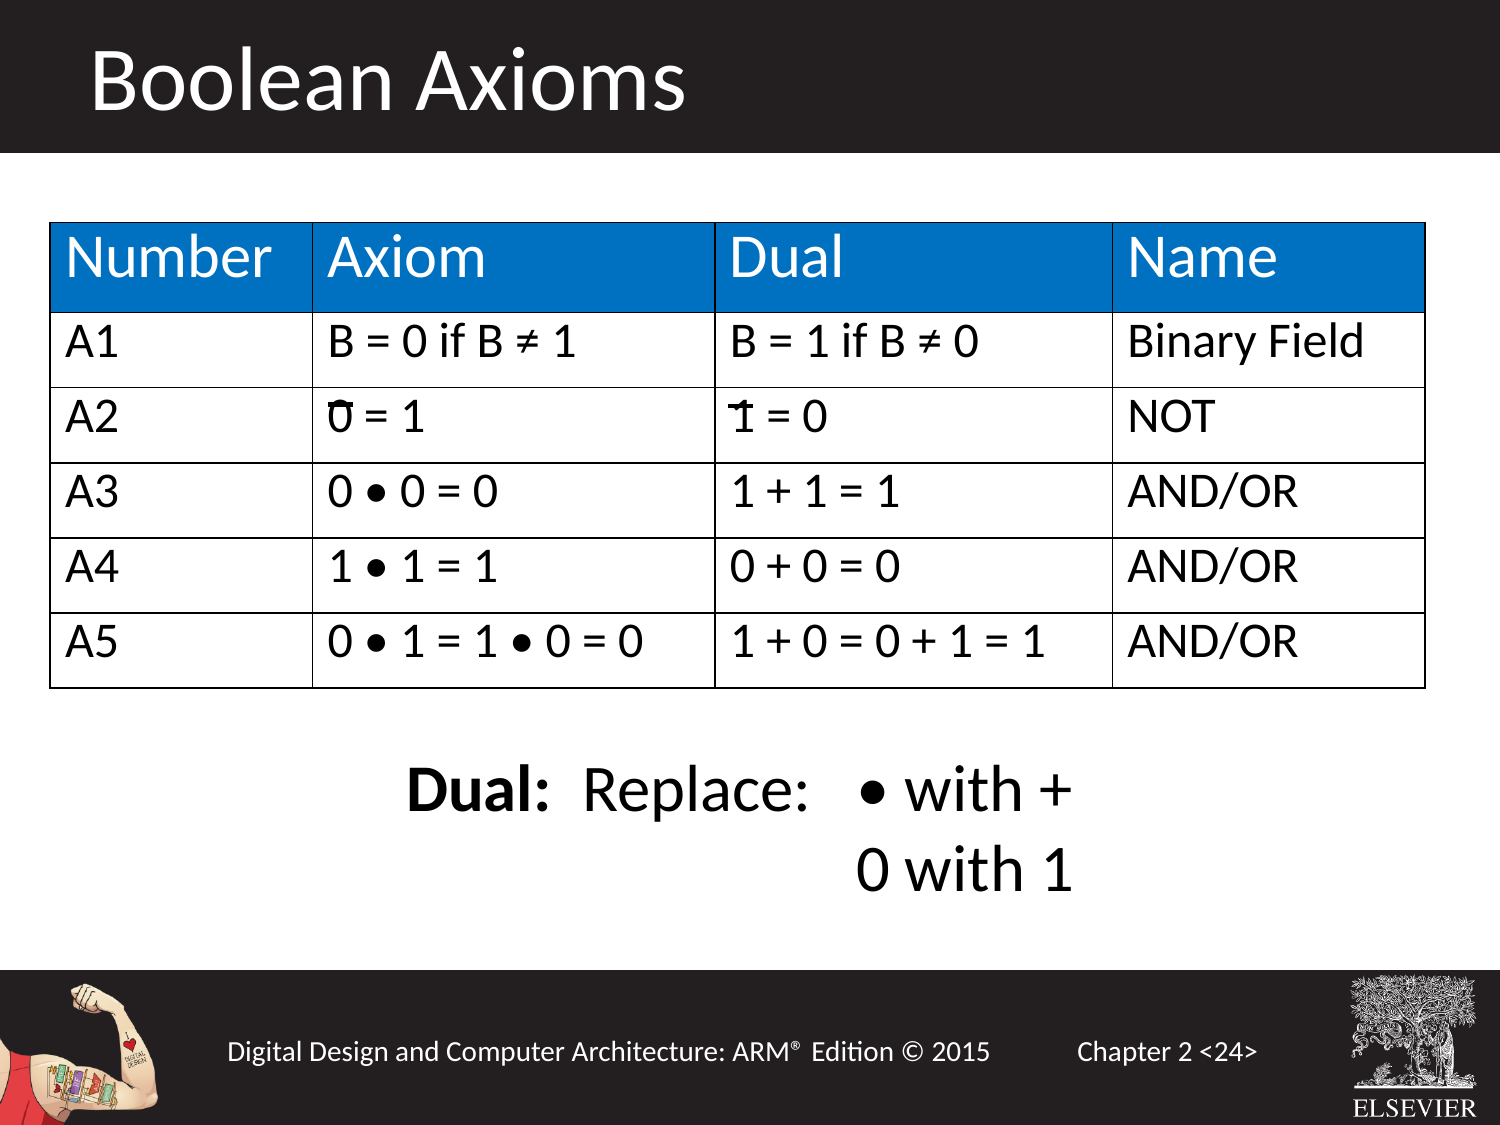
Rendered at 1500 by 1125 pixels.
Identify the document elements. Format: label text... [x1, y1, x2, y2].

picture [1350, 974, 1477, 1117]
table_header Number [51, 223, 312, 312]
table_cell 0 + 0 = 0 [716, 539, 1112, 612]
table_cell NOT [1113, 388, 1424, 462]
table_cell 1 • 1 = 1 [313, 539, 714, 612]
table_header Dual [716, 223, 1112, 312]
text_box Boolean Axioms [75, 11, 1375, 136]
table_header Axiom [313, 223, 714, 312]
table_cell A4 [51, 539, 312, 612]
table_cell AND/OR [1113, 614, 1424, 687]
text_box Dual: Replace: • with + 0 with 1 [391, 737, 1103, 913]
table_cell A2 [51, 388, 312, 462]
table_cell 1 + 0 = 0 + 1 = 1 [716, 614, 1112, 687]
table_cell 0 = 1 [313, 388, 714, 462]
table_cell A1 [51, 313, 312, 387]
table_cell 1 + 1 = 1 [716, 464, 1112, 537]
table_cell B = 1 if B ≠ 0 [716, 313, 1112, 387]
table_cell A3 [51, 464, 312, 537]
picture [0, 979, 163, 1125]
table_cell AND/OR [1113, 539, 1424, 612]
table_cell 1 = 0 [716, 388, 1112, 462]
table_cell A5 [51, 614, 312, 687]
table_cell 0 • 1 = 1 • 0 = 0 [313, 614, 714, 687]
table_header Name [1113, 223, 1424, 312]
table_cell B = 0 if B ≠ 1 [313, 313, 714, 387]
table_cell 0 • 0 = 0 [313, 464, 714, 537]
table_cell AND/OR [1113, 464, 1424, 537]
table_cell Binary Field [1113, 313, 1424, 387]
